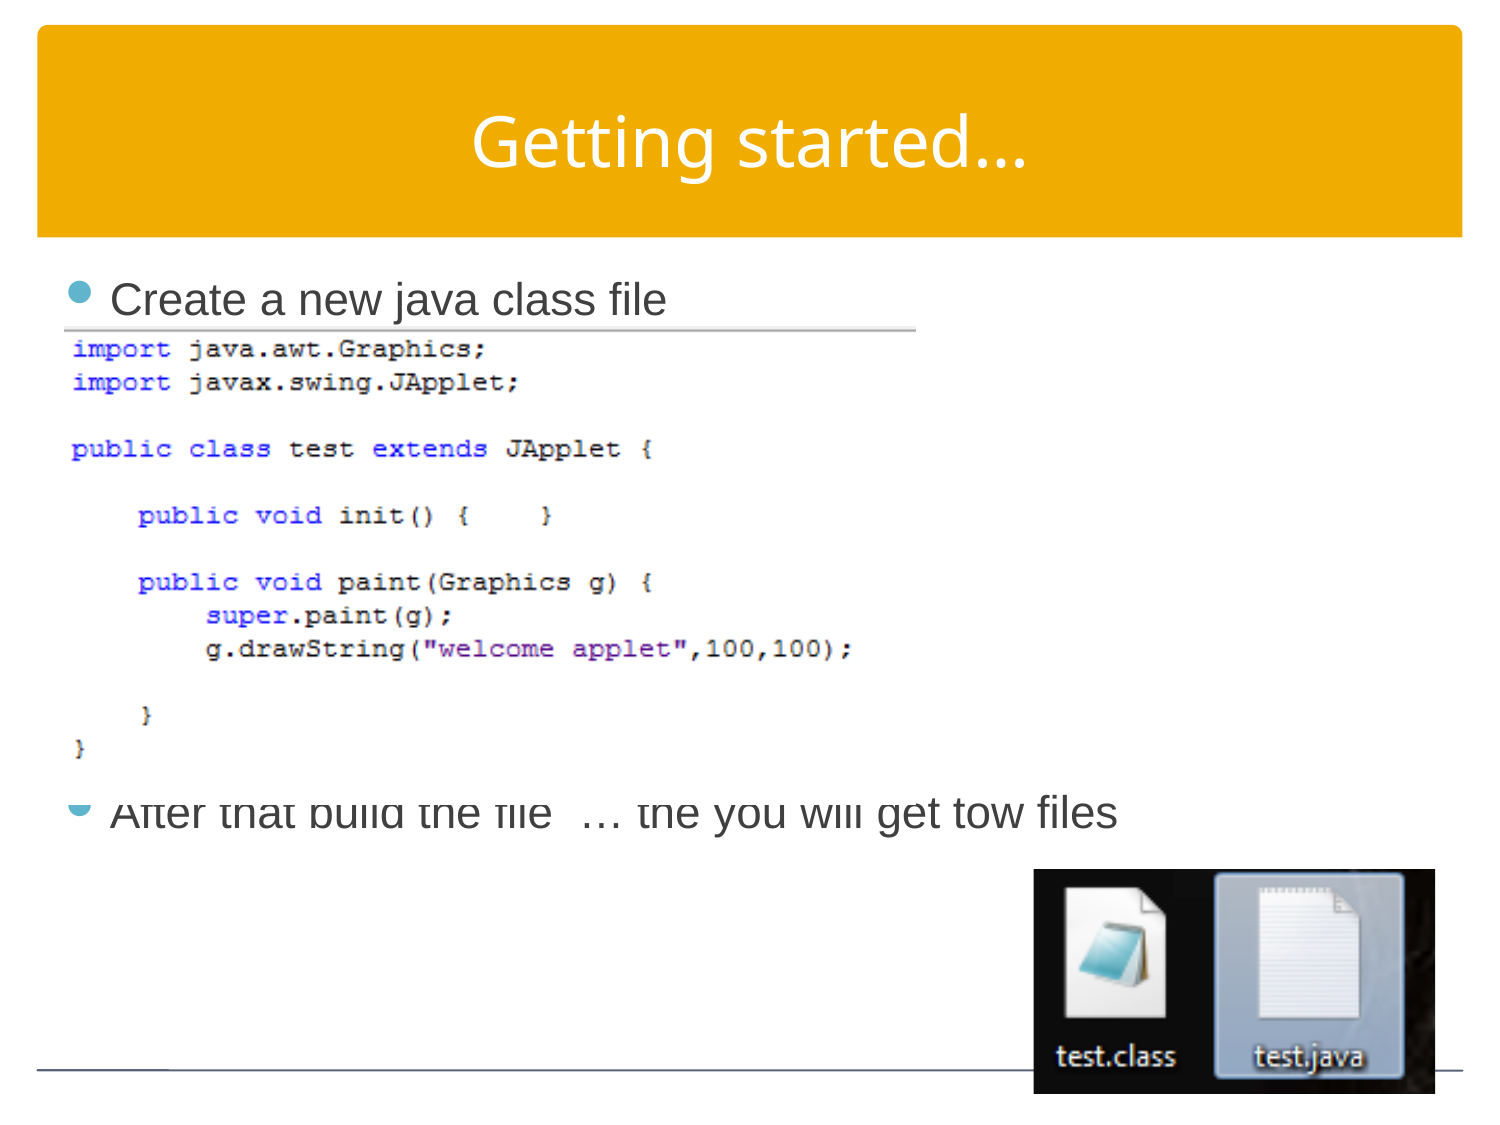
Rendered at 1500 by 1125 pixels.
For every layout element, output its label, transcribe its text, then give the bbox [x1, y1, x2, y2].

picture [1033, 869, 1436, 1095]
list Create a new java class file After that build the file … the you will get tow files [49, 262, 1451, 1051]
picture [64, 326, 916, 805]
title Getting started… [49, 44, 1451, 233]
